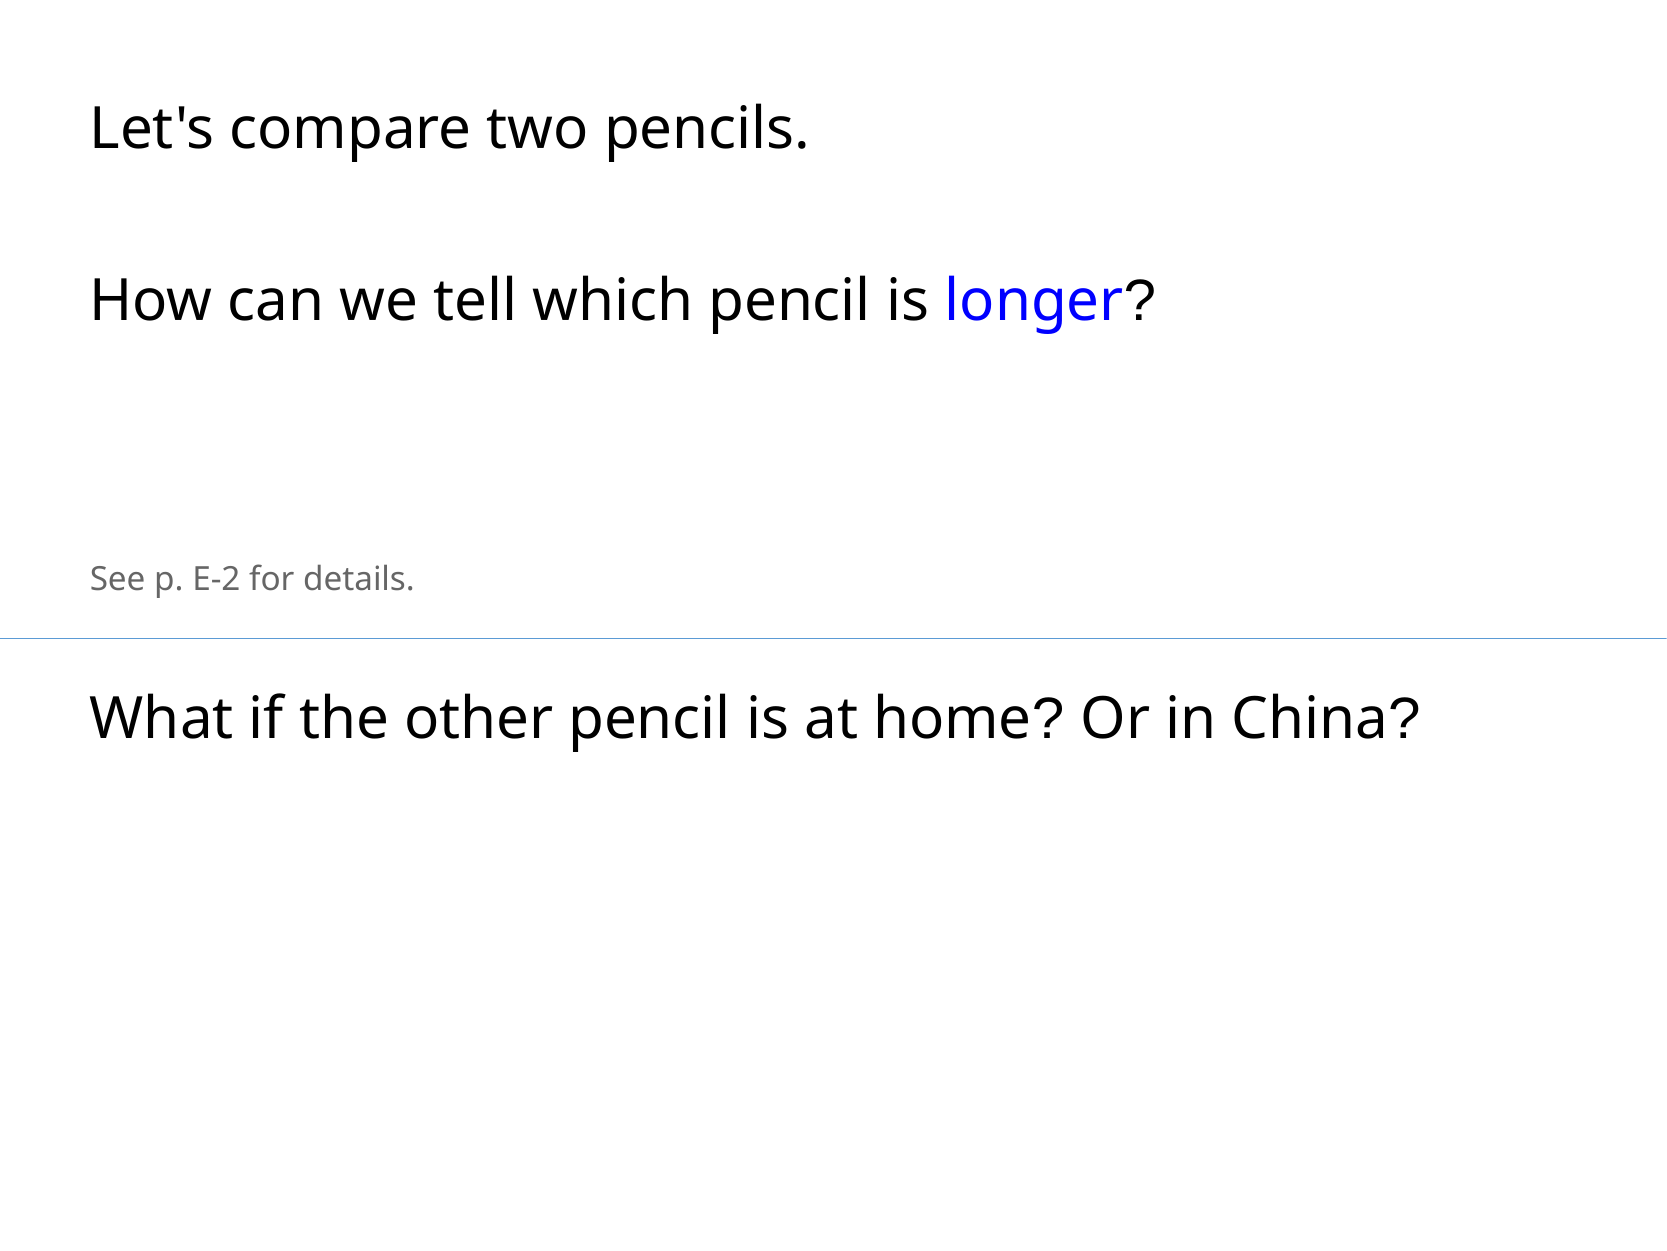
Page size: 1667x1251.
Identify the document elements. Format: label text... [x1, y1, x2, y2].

text_box Let's compare two pencils. [75, 83, 1586, 169]
text_box See p. E-2 for details. [75, 549, 444, 605]
text_box What if the other pencil is at home? Or in China? [74, 672, 1481, 758]
text_box How can we tell which pencil is longer? [75, 254, 1238, 339]
